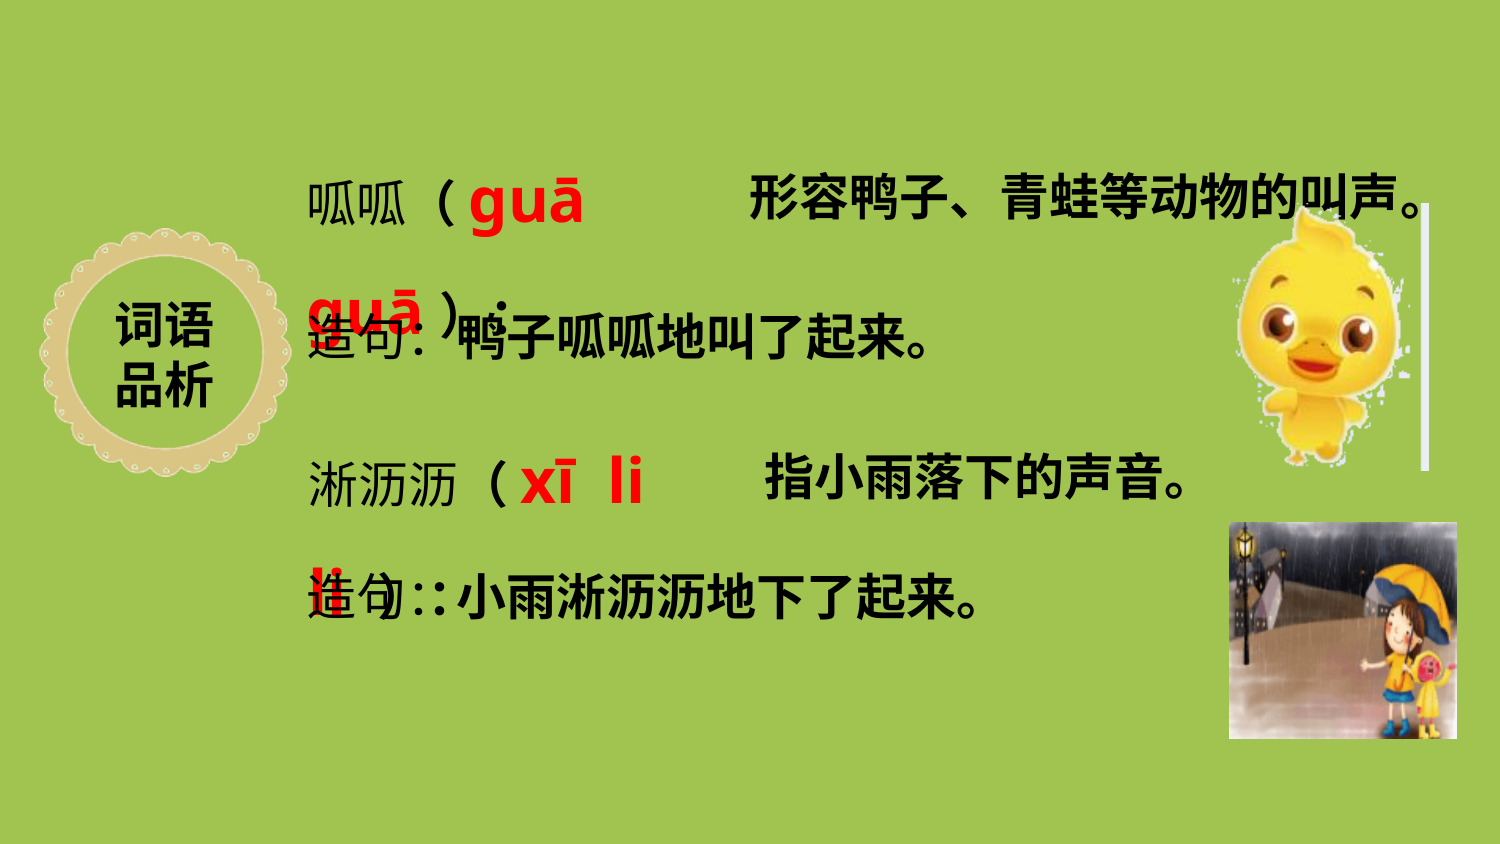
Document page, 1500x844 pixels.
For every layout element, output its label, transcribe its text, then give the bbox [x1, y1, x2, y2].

text_box 形容鸭子、青蛙等动物的叫声。 [738, 130, 1462, 232]
text_box 指小雨落下的声音。 [753, 409, 1227, 511]
picture [1229, 522, 1457, 739]
text_box 造句：鸭子呱呱地叫了起来。 [319, 270, 990, 372]
text_box 造句：小雨淅沥沥地下了起来。 [295, 529, 1129, 631]
text_box 淅沥沥（xī li li ）： [296, 397, 755, 529]
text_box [11, 200, 319, 504]
picture [1208, 203, 1429, 471]
text_box 呱呱（guā guā）： [295, 116, 754, 270]
